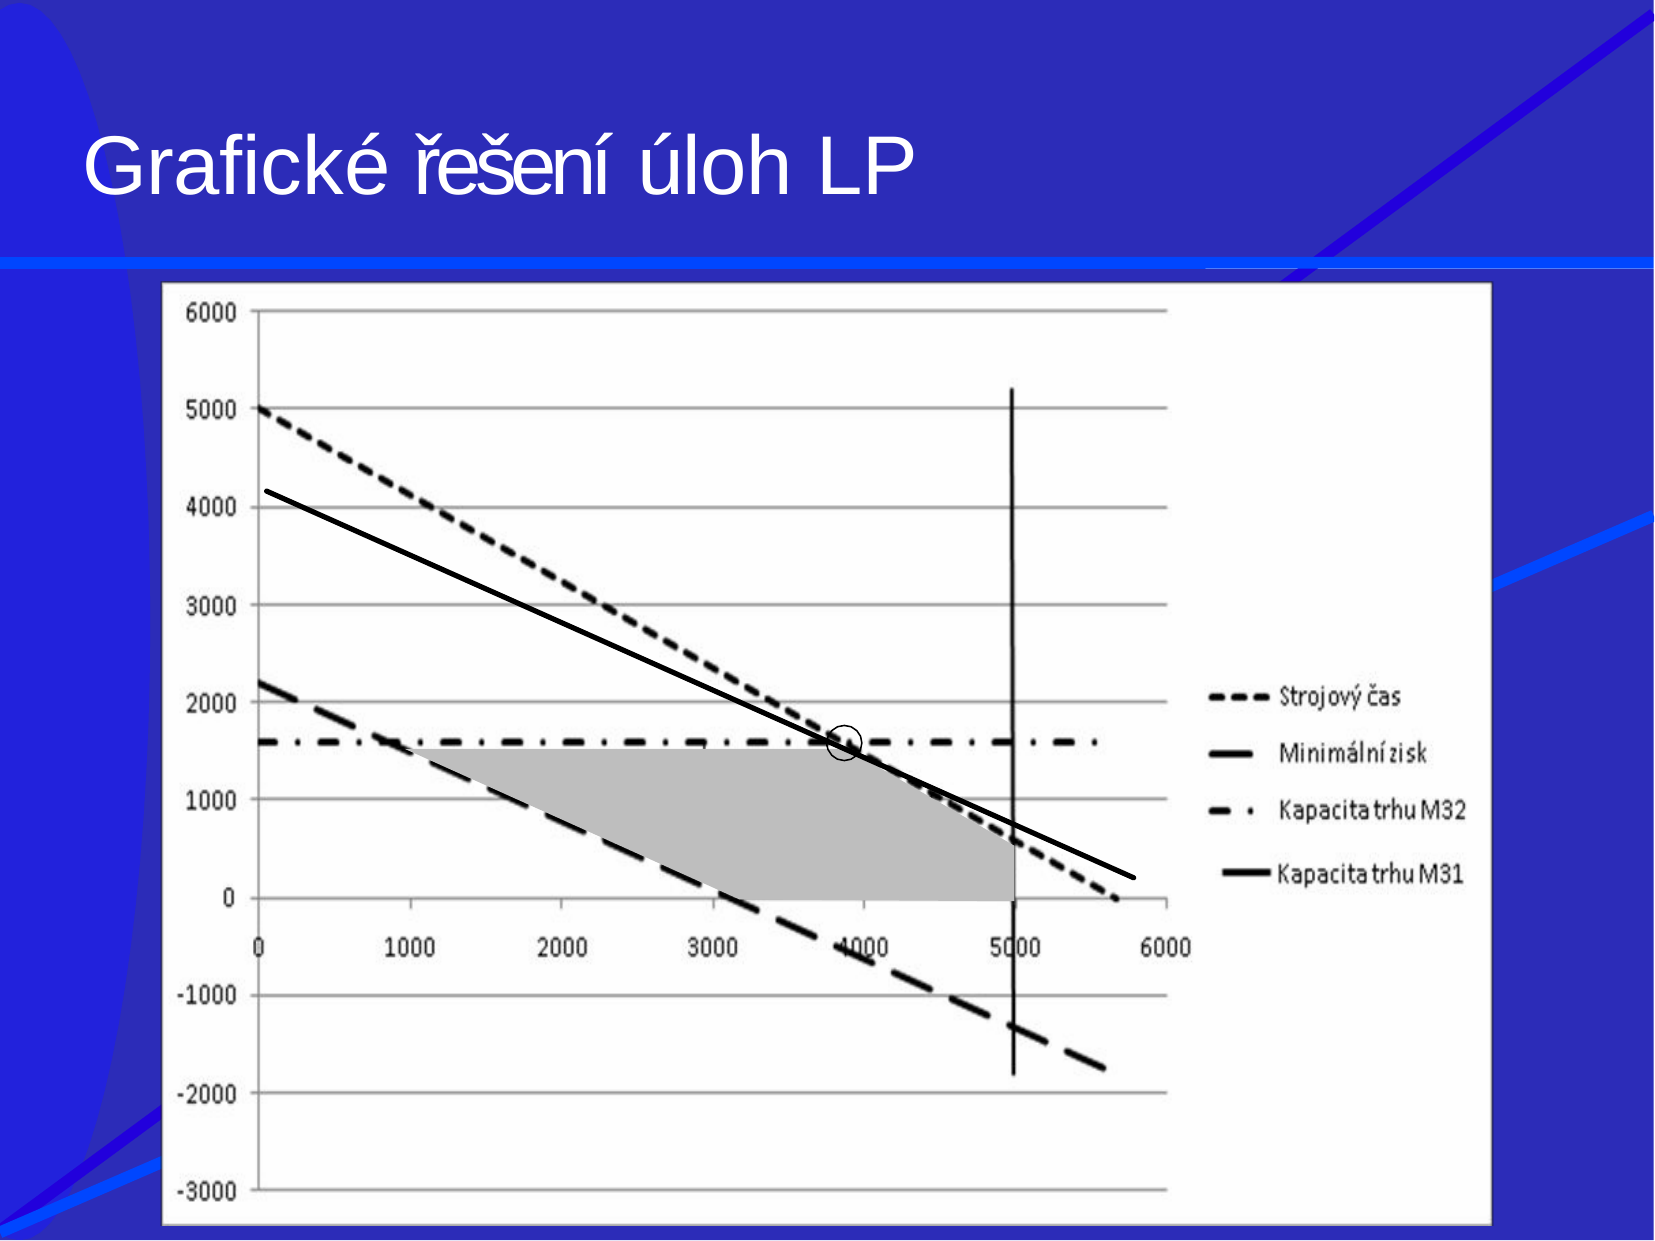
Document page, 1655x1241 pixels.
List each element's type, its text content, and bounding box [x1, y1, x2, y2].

text_box [158, 281, 1495, 1226]
text_box [826, 725, 862, 761]
title Grafické řešení úloh LP [80, 67, 1574, 319]
text_box [404, 748, 1015, 902]
